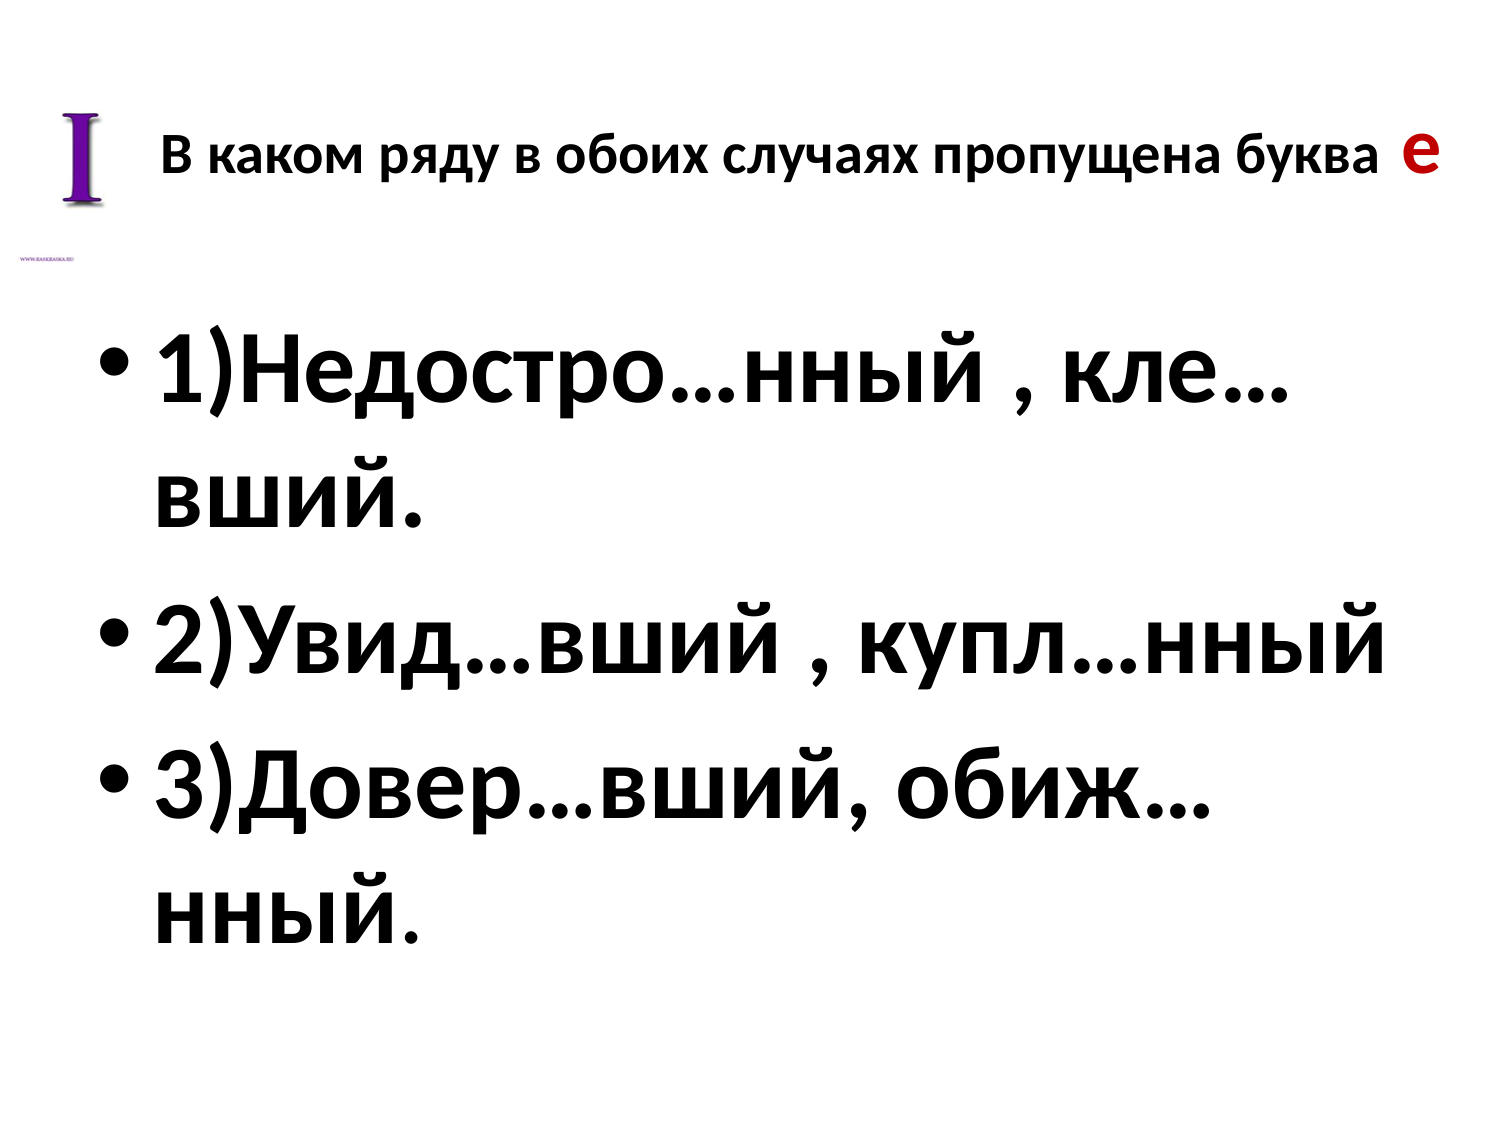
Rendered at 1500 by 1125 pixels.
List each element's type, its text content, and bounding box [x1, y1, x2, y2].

title 1. В каком ряду в обоих случаях пропущена буква е [84, 54, 1460, 228]
picture [17, 77, 149, 264]
list 1)Недостро…нный , кле…вший. 2)Увид…вший , купл…нный 3)Довер…вший, обиж…нный. [81, 290, 1461, 1014]
